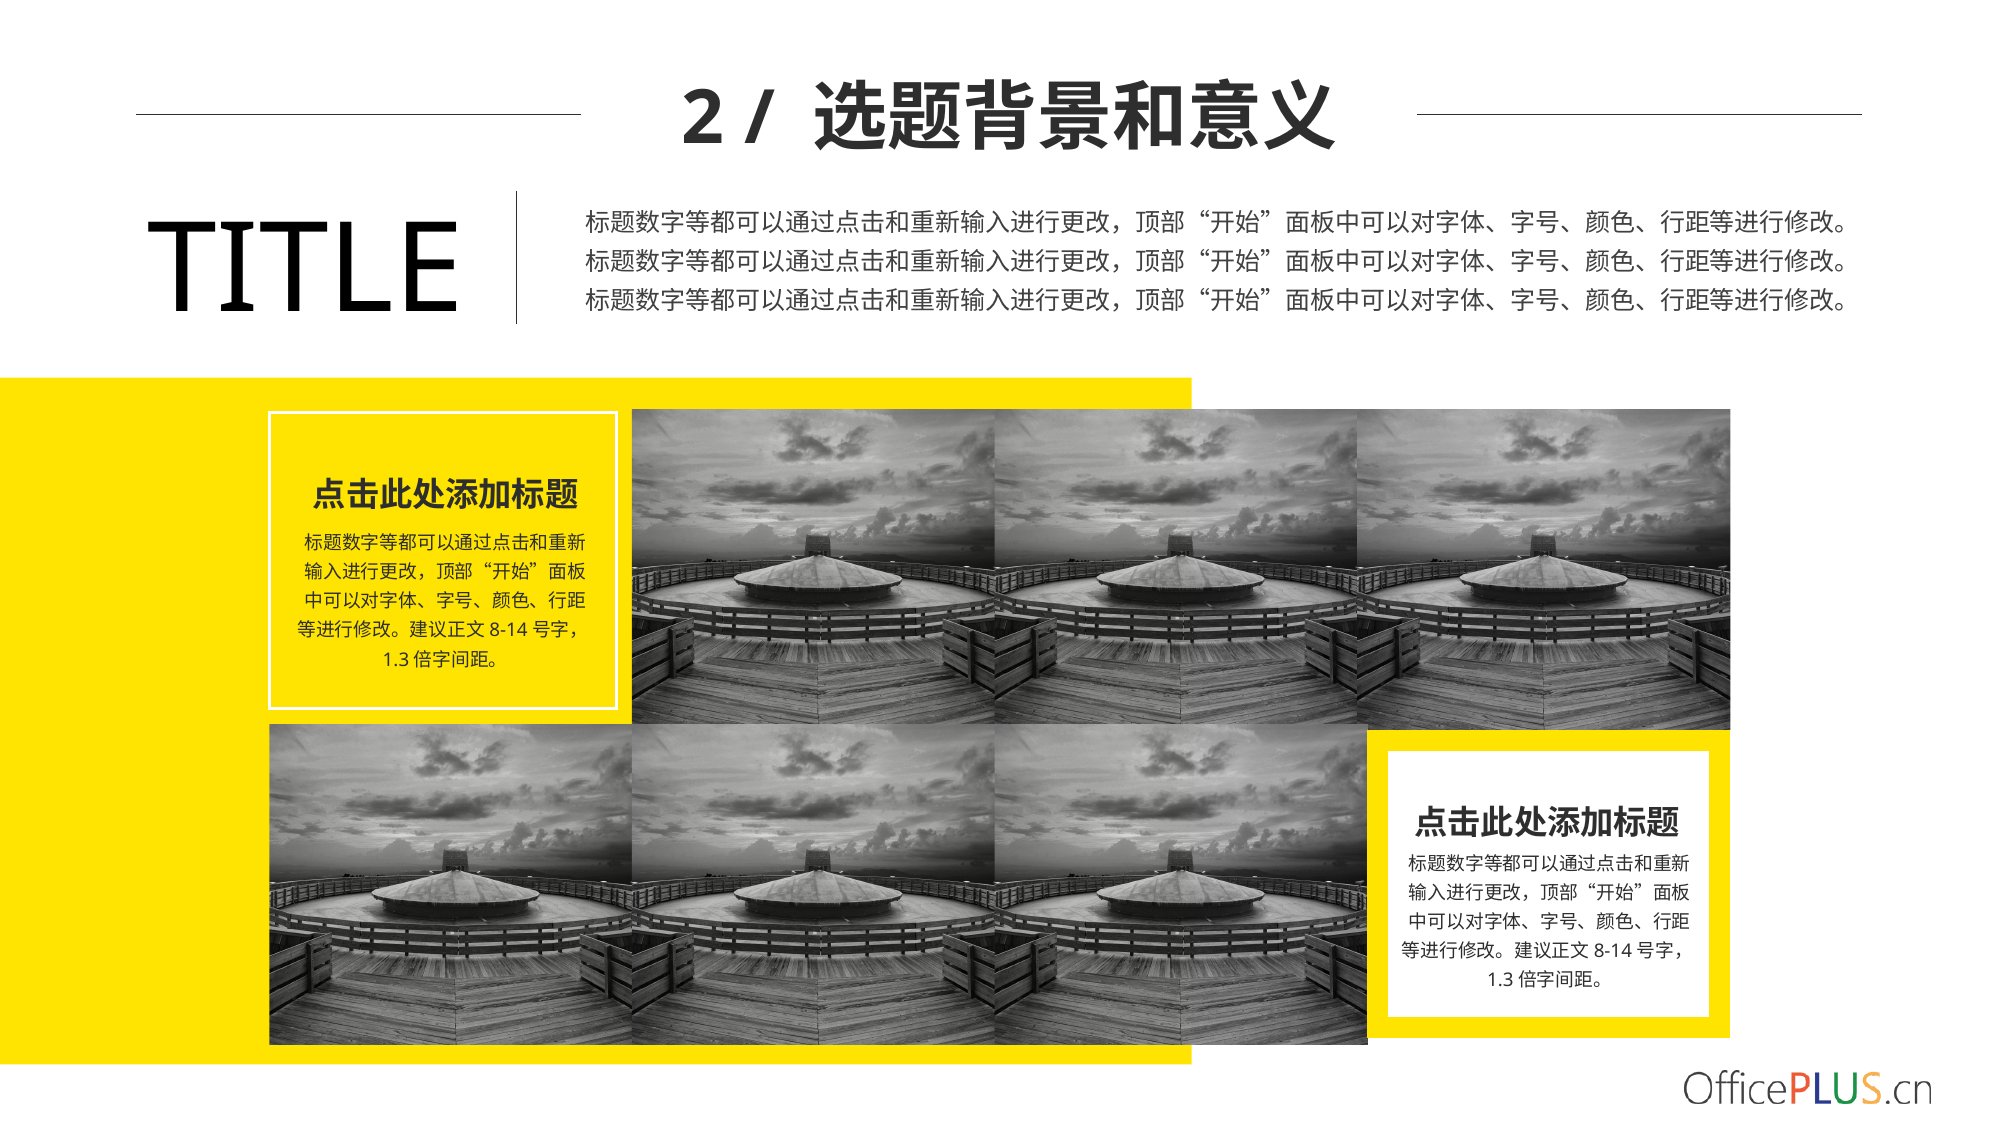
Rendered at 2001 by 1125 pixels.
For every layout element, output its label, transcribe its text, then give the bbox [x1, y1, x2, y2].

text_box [269, 409, 1731, 1045]
text_box 2 / 选题背景和意义 [647, 61, 1353, 166]
text_box TITLE [132, 178, 479, 344]
text_box 标题数字等都可以通过点击和重新输入进行更改，顶部“开始”面板中可以对字体、字号、颜色、行距等进行修改。 标题数字等都可以通过点击和重新输入进行更改，顶部“开始”面板中可以对字体、字号、颜色、行距等进行修改。 标题数字等都可以通过点击和重新输入进行更改，顶部“开始”面板中可以对字体、字号、颜色、行距等进行修改。 [571, 190, 1913, 323]
picture [1684, 1070, 1931, 1104]
text_box [0, 377, 1193, 1066]
